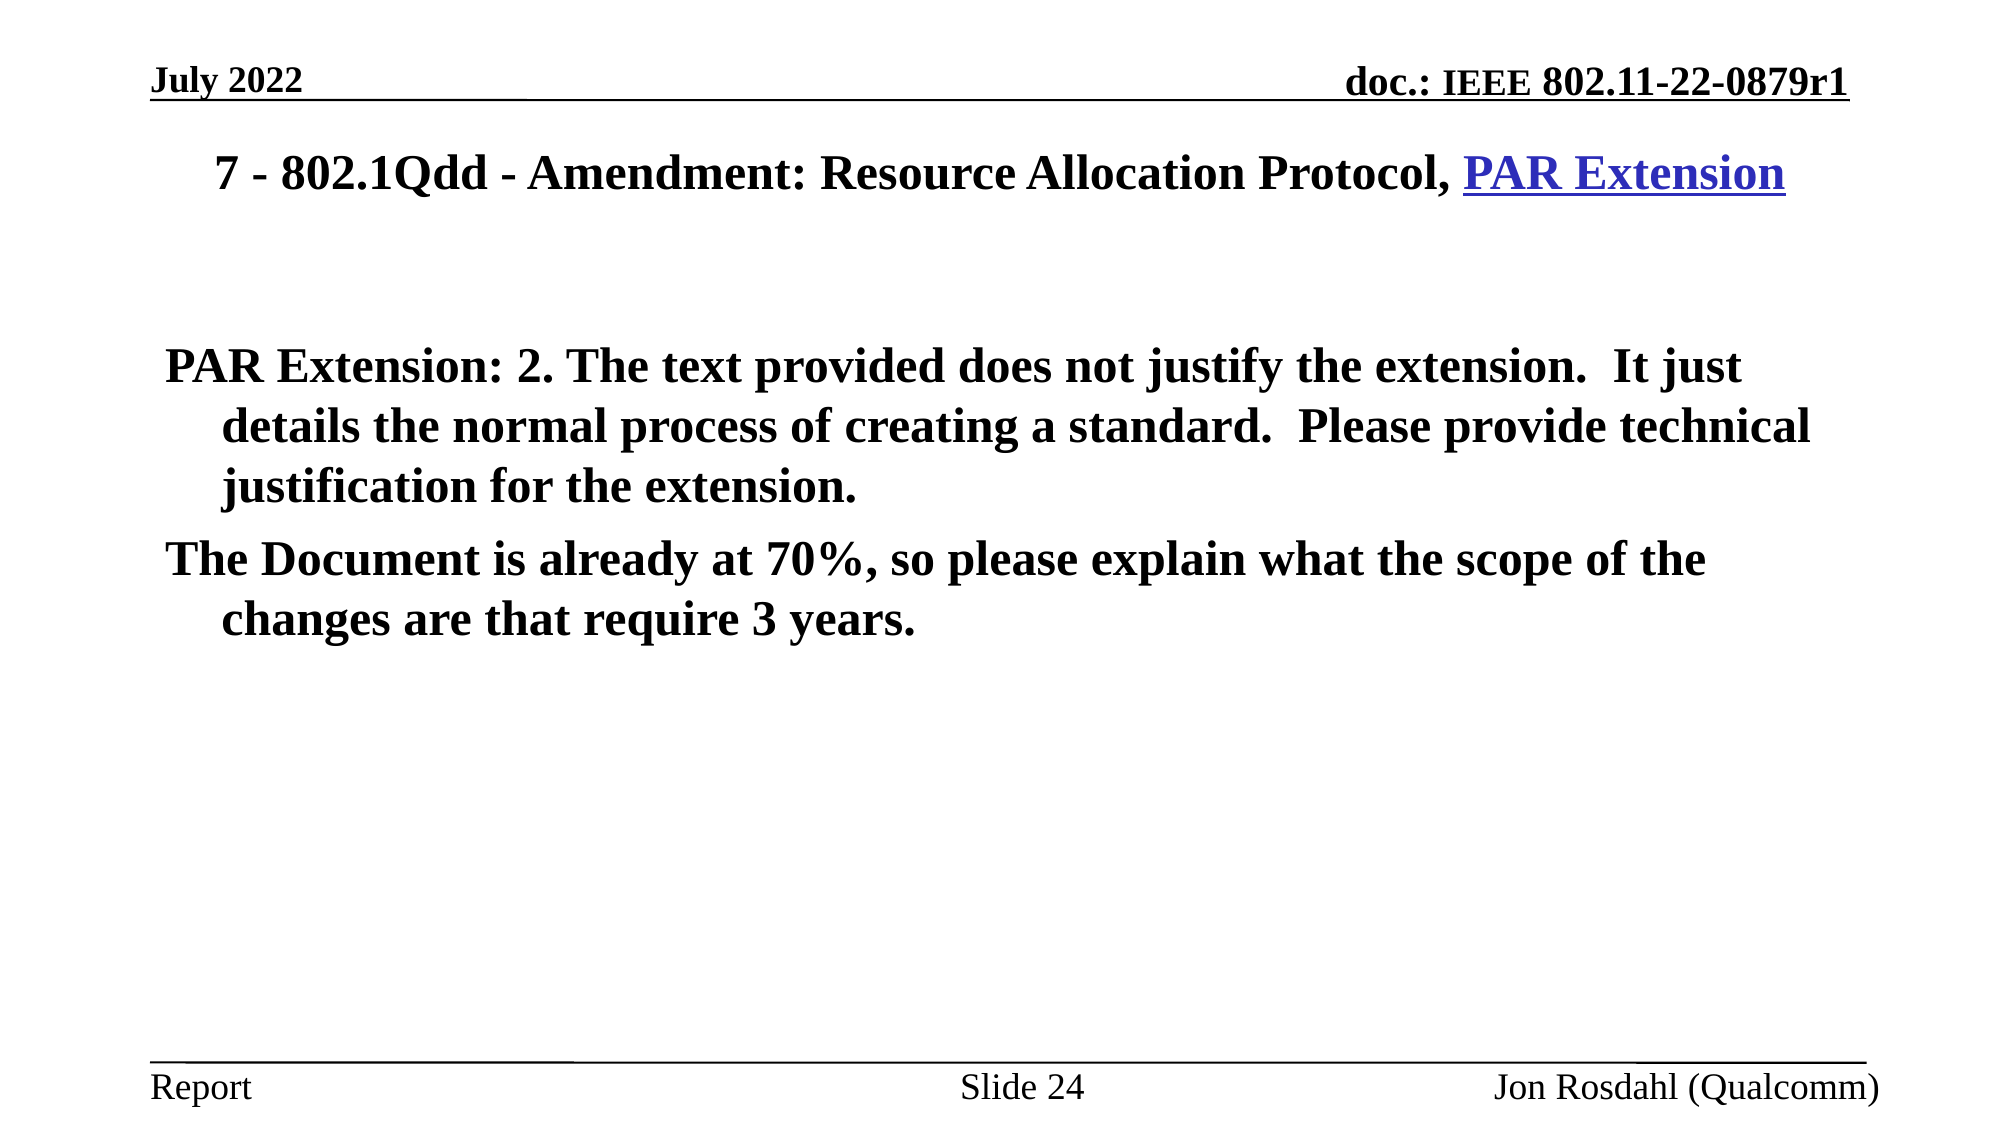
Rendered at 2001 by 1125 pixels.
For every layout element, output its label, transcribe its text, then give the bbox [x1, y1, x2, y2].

list PAR Extension: 2. The text provided does not justify the extension. It just details the normal process of creating a standard. Please provide technical justification for the extension. The Document is already at 70%, so please explain what the scope of the changes are that require 3 years. [149, 324, 1850, 1000]
footer Jon Rosdahl (Qualcomm) [1436, 1061, 1881, 1108]
slide_number Slide 24 [950, 1061, 1095, 1125]
title 7 - 802.1Qdd - Amendment: Resource Allocation Protocol, PAR Extension [149, 112, 1850, 288]
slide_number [149, 49, 431, 100]
